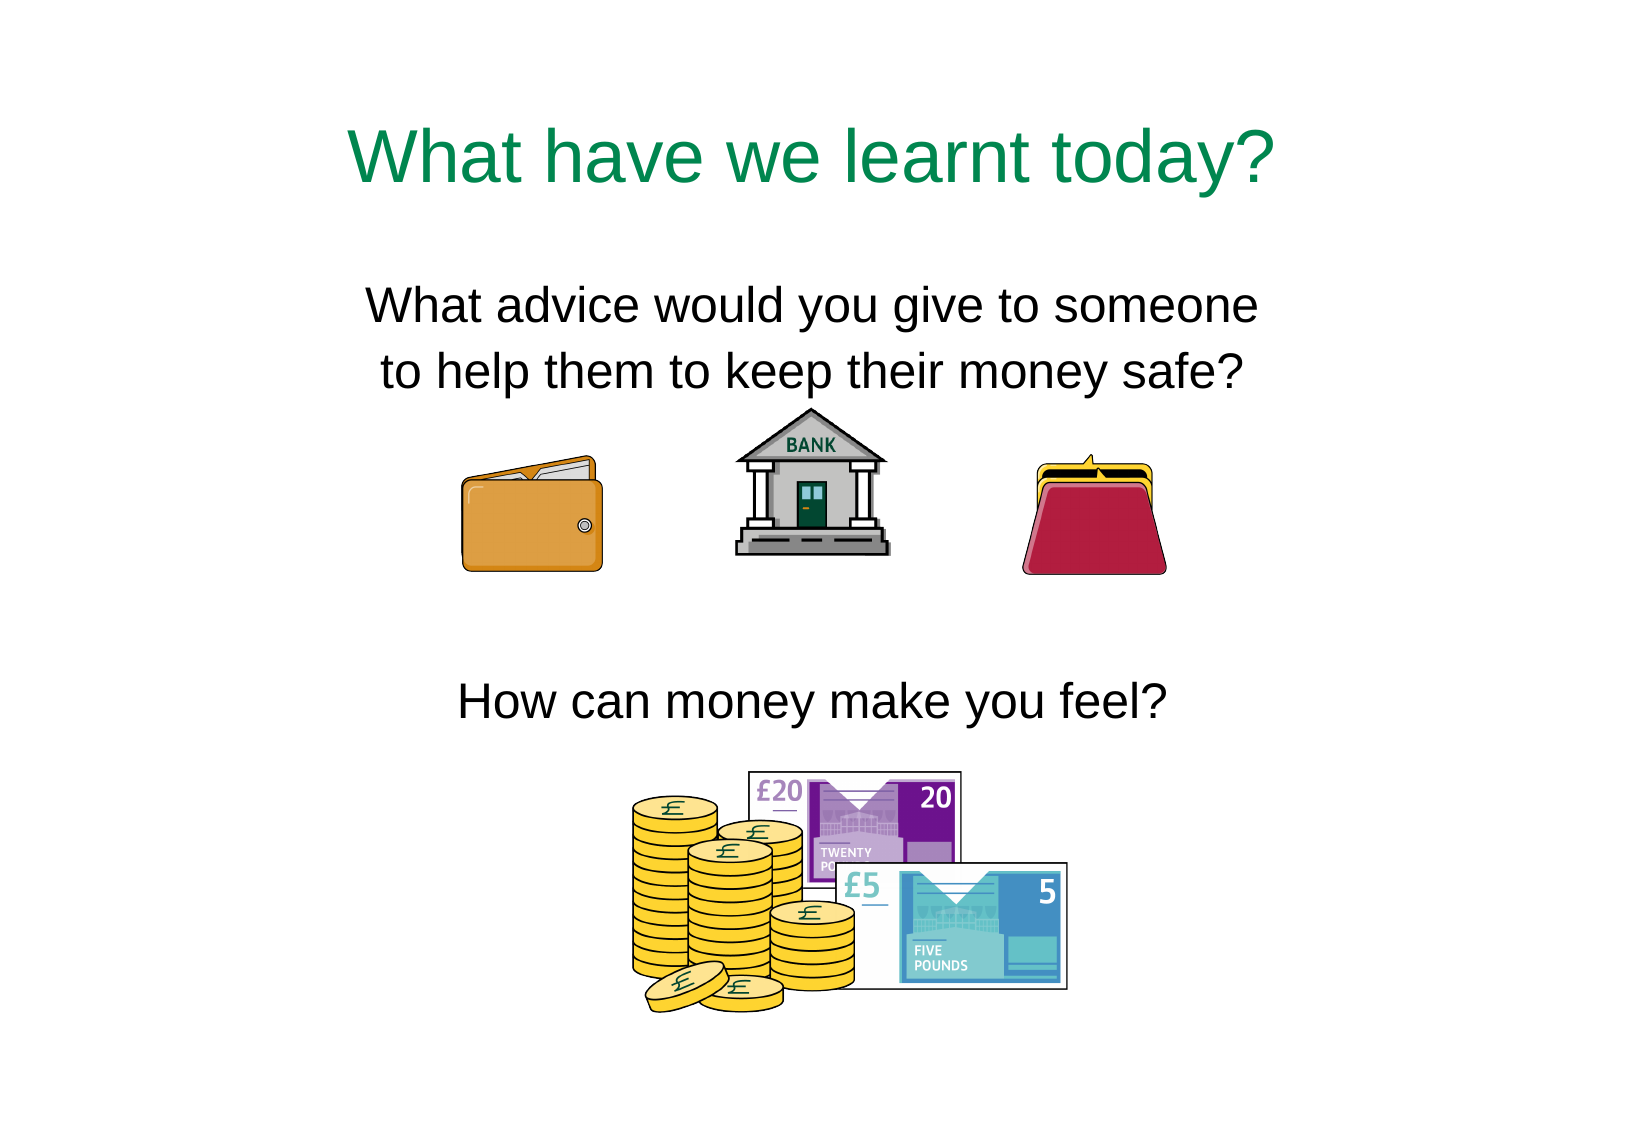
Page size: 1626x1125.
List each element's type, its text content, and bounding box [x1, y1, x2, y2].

text_box How can money make you feel? [0, 661, 1625, 729]
text_box What advice would you give to someone to help them to keep their money safe? [348, 265, 1277, 399]
title What have we learnt today? [0, 118, 1625, 237]
picture [461, 454, 603, 573]
picture [632, 771, 1068, 1014]
picture [1022, 454, 1167, 575]
picture [734, 407, 891, 556]
